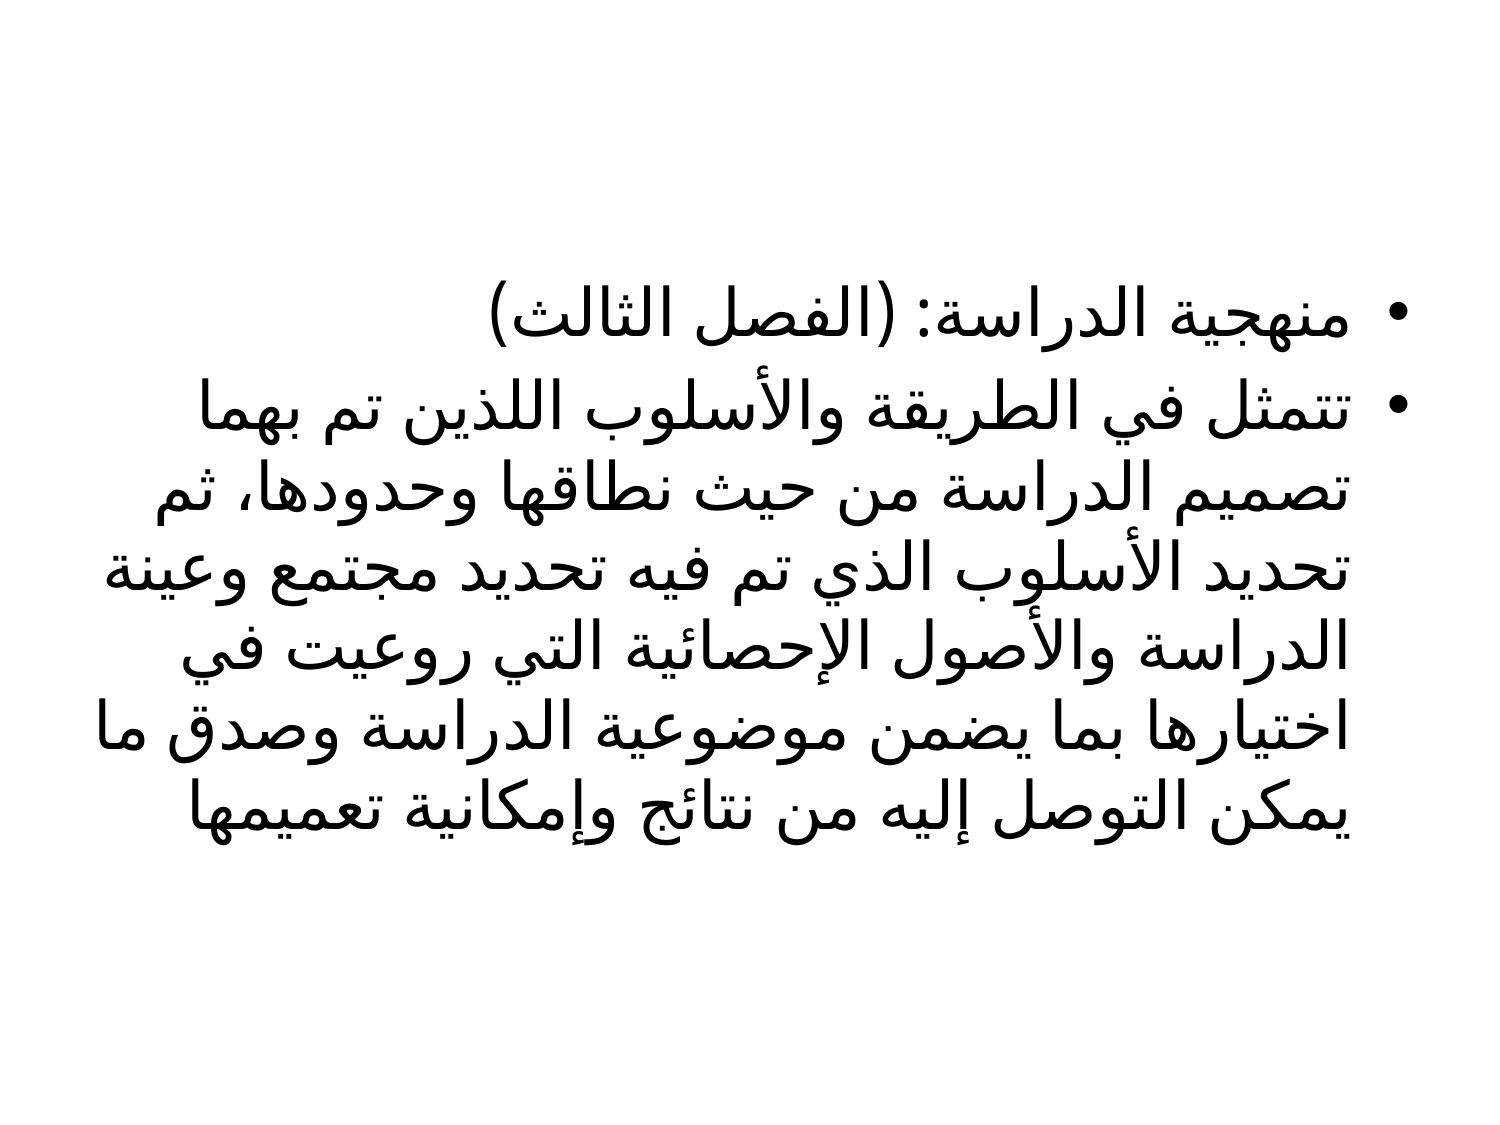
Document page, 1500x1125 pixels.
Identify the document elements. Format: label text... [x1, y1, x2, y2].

list منهجية الدراسة: (الفصل الثالث) تتمثل في الطريقة والأسلوب اللذين تم بهما تصميم الدراسة من حيث نطاقها وحدودها، ثم تحديد الأسلوب الذي تم فيه تحديد مجتمع وعينة الدراسة والأصول الإحصائية التي روعيت في اختيارها بما يضمن موضوعية الدراسة وصدق ما يمكن التوصل إليه من نتائج وإمكانية تعميمها [75, 262, 1425, 1005]
